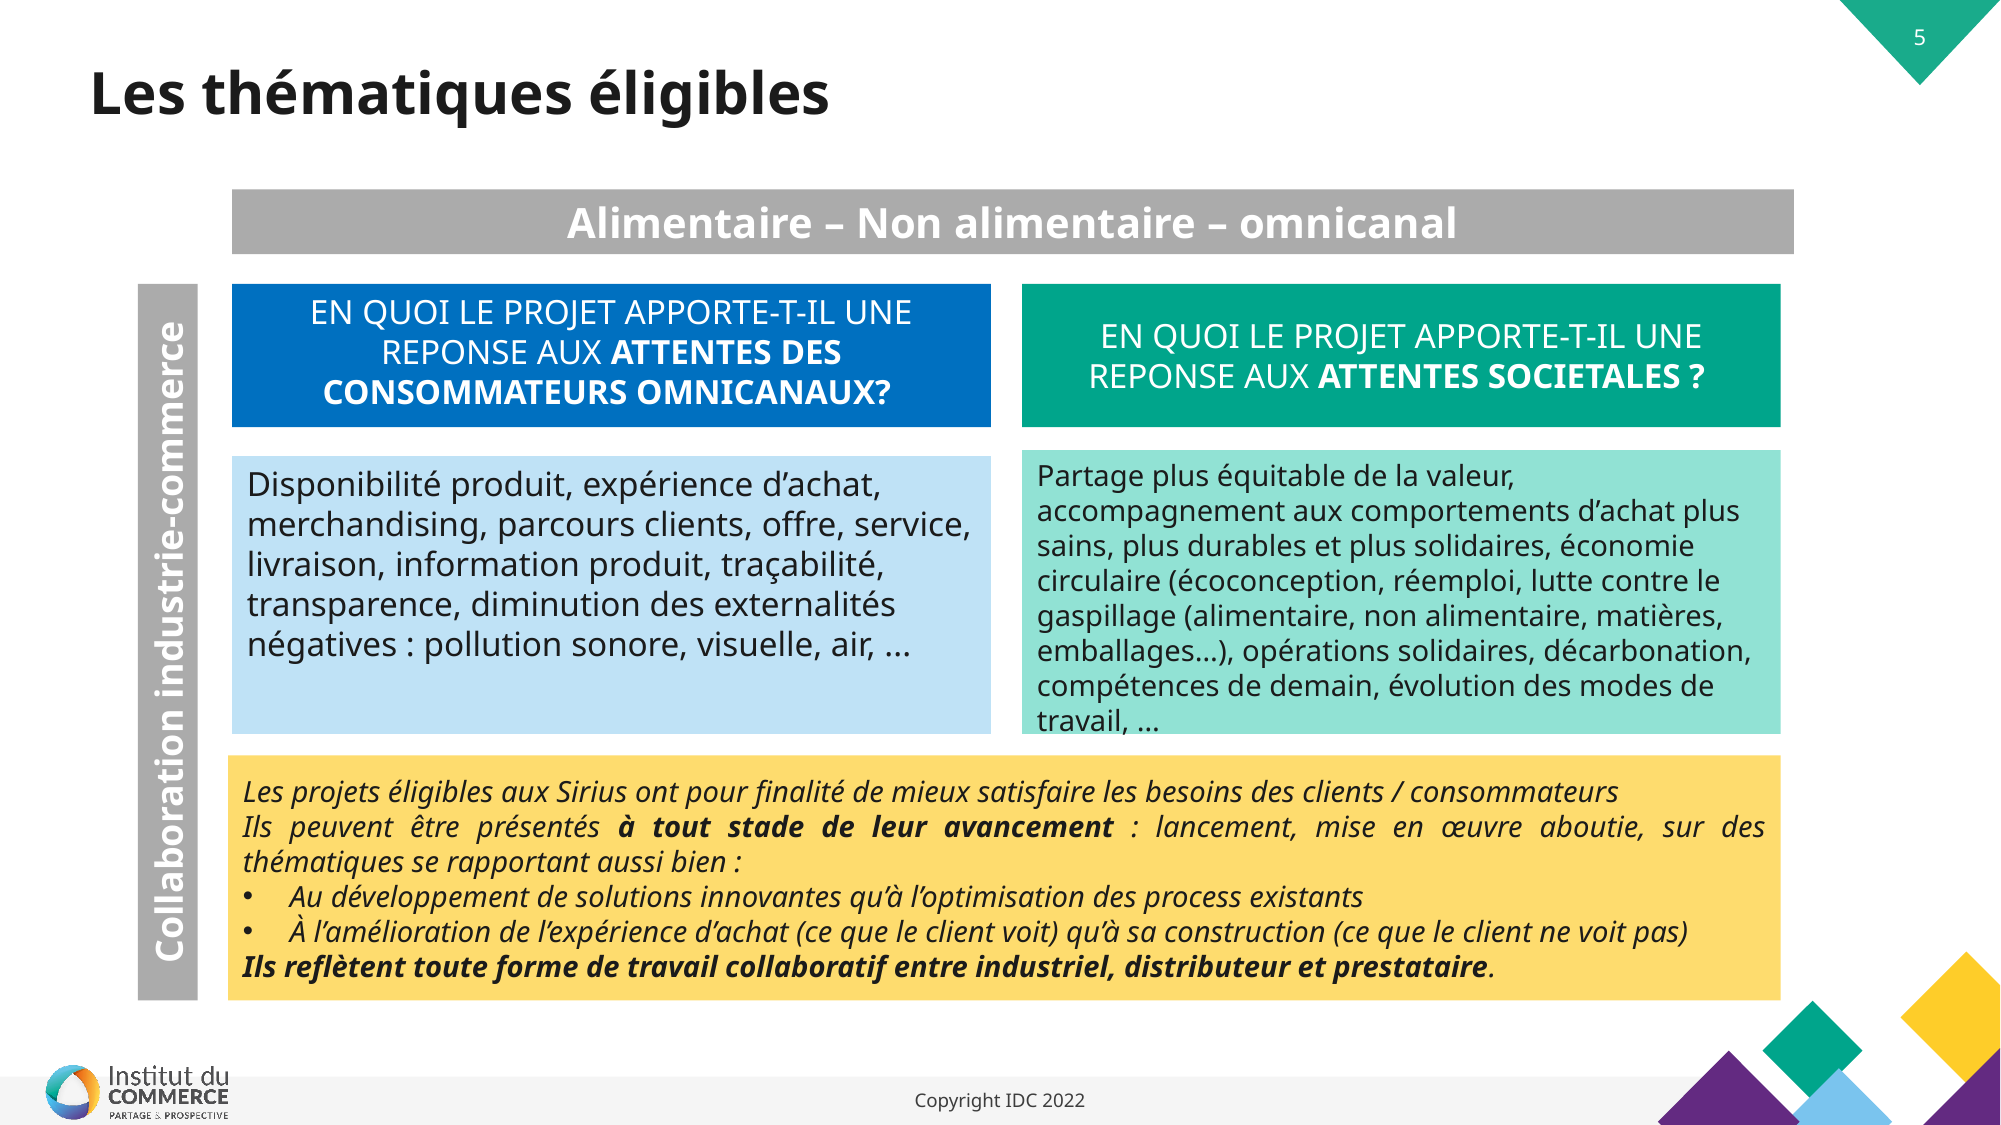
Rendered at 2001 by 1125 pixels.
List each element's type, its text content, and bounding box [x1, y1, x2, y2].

text_box Les projets éligibles aux Sirius ont pour finalité de mieux satisfaire les besoins des clients / consommateurs Ils peuvent être présentés à tout stade de leur avancement : lancement, mise en œuvre aboutie, sur des thématiques se rapportant aussi bien : Au développement de solutions innovantes qu’à l’optimisation des process existants À l’amélioration de l’expérience d’achat (ce que le client voit) qu’à sa construction (ce que le client ne voit pas) Ils reflètent toute forme de travail collaboratif entre industriel, distributeur et prestataire. [227, 754, 1782, 1001]
title Les thématiques éligibles [89, 45, 1919, 146]
picture [35, 1065, 238, 1125]
text_box Alimentaire – Non alimentaire – omnicanal [232, 189, 1794, 255]
text_box Partage plus équitable de la valeur, accompagnement aux comportements d’achat plus sains, plus durables et plus solidaires, économie circulaire (écoconception, réemploi, lutte contre le gaspillage (alimentaire, non alimentaire, matières, emballages…), opérations solidaires, décarbonation, compétences de demain, évolution des modes de travail, … [1022, 450, 1781, 734]
text_box Collaboration industrie-commerce [137, 283, 198, 1001]
text_box EN QUOI LE PROJET APPORTE-T-IL UNE REPONSE AUX ATTENTES SOCIETALES ? [1022, 283, 1781, 428]
text_box EN QUOI LE PROJET APPORTE-T-IL UNE REPONSE AUX ATTENTES DES CONSOMMATEURS OMNICANAUX? [232, 283, 991, 428]
text_box Disponibilité produit, expérience d’achat, merchandising, parcours clients, offre, service, livraison, information produit, traçabilité, transparence, diminution des externalités négatives : pollution sonore, visuelle, air, ... [232, 456, 991, 734]
